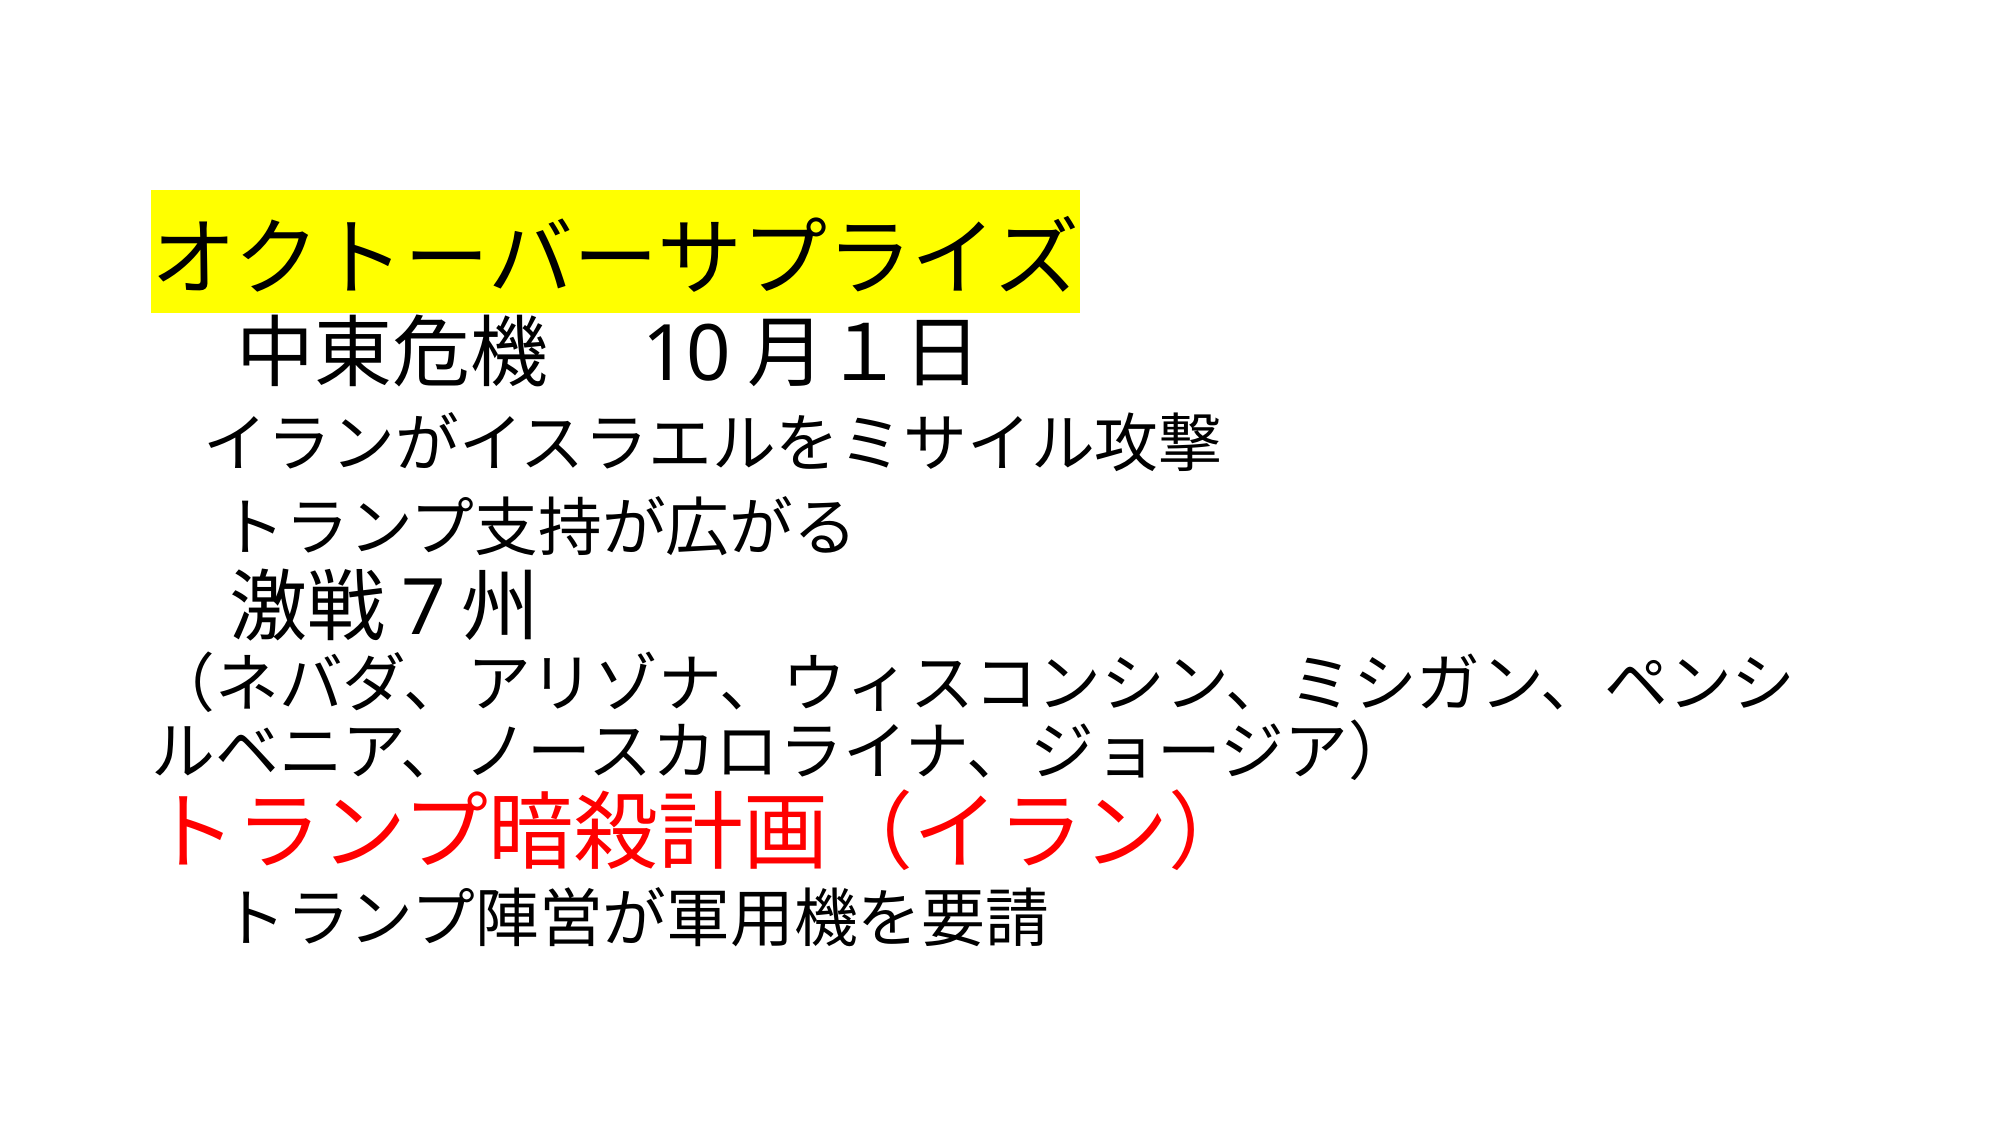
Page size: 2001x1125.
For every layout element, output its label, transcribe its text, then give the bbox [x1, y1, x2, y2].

title オクトーバーサプライズ 中東危機 10月１日 イランがイスラエルをミサイル攻撃 トランプ支持が広がる 激戦7州 （ネバダ、アリゾナ、ウィスコンシン、ミシガン、ペンシルベニア、ノースカロライナ、ジョージア） トランプ暗殺計画（イラン） トランプ陣営が軍用機を要請 [136, 204, 1862, 965]
